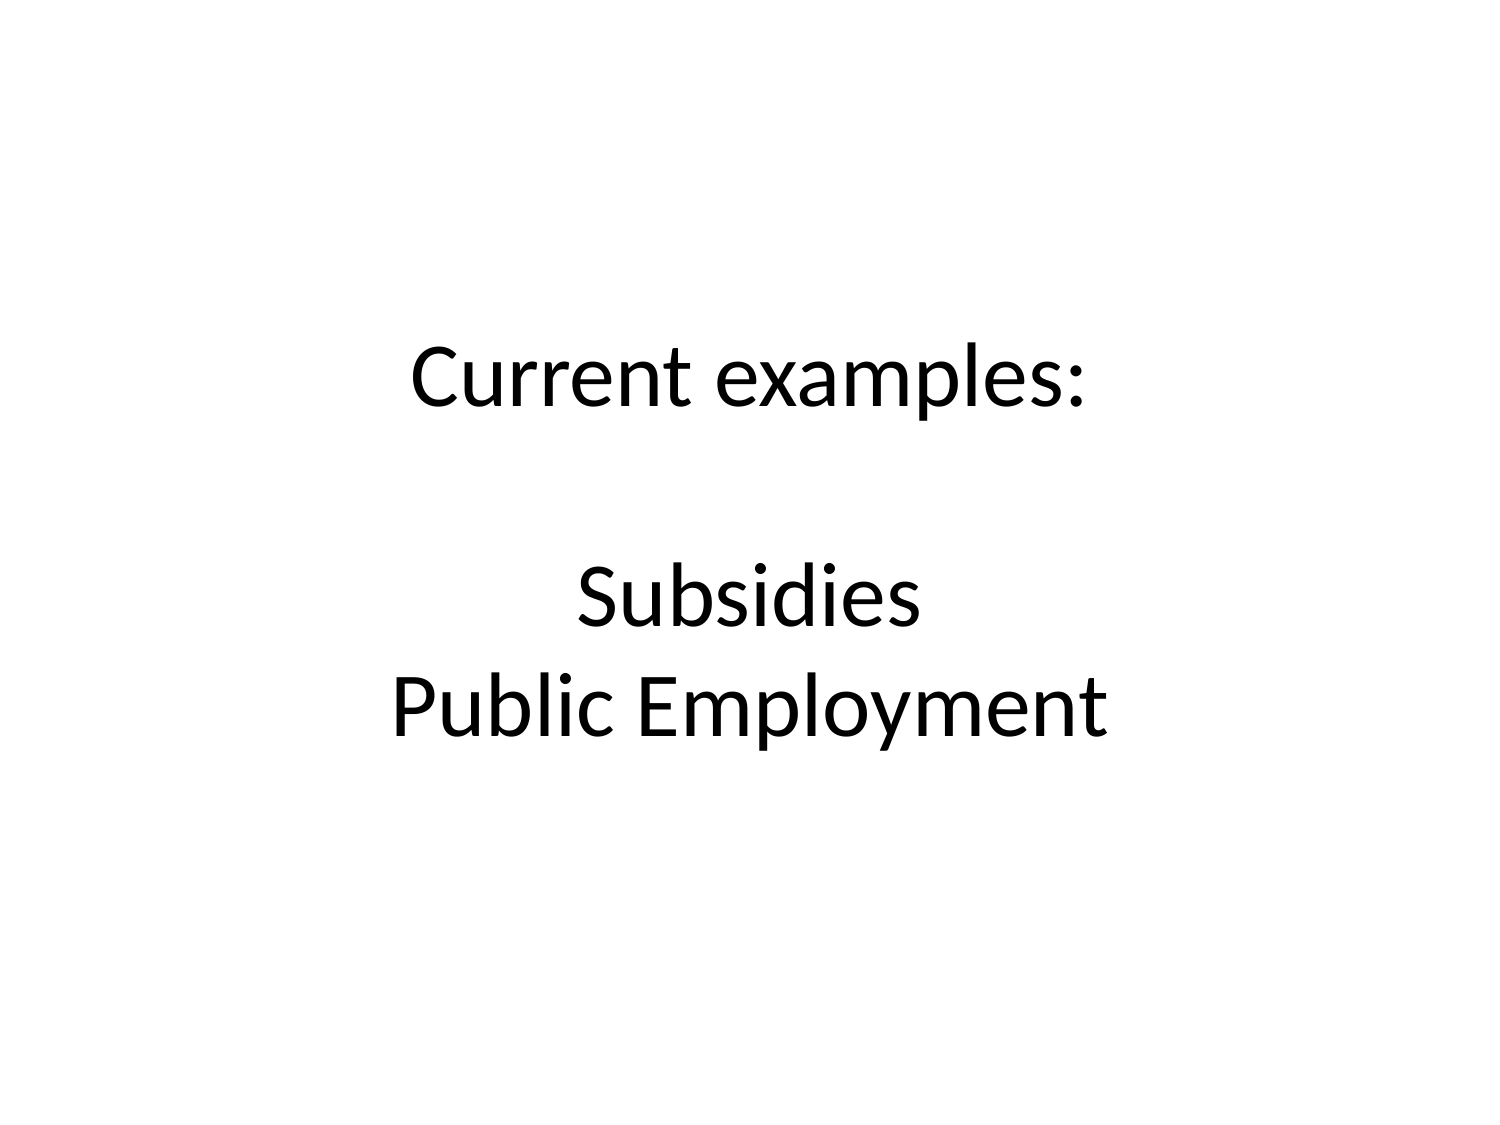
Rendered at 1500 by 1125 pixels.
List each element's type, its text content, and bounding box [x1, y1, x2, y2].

title Current examples: Subsidies Public Employment [74, 44, 1426, 1026]
